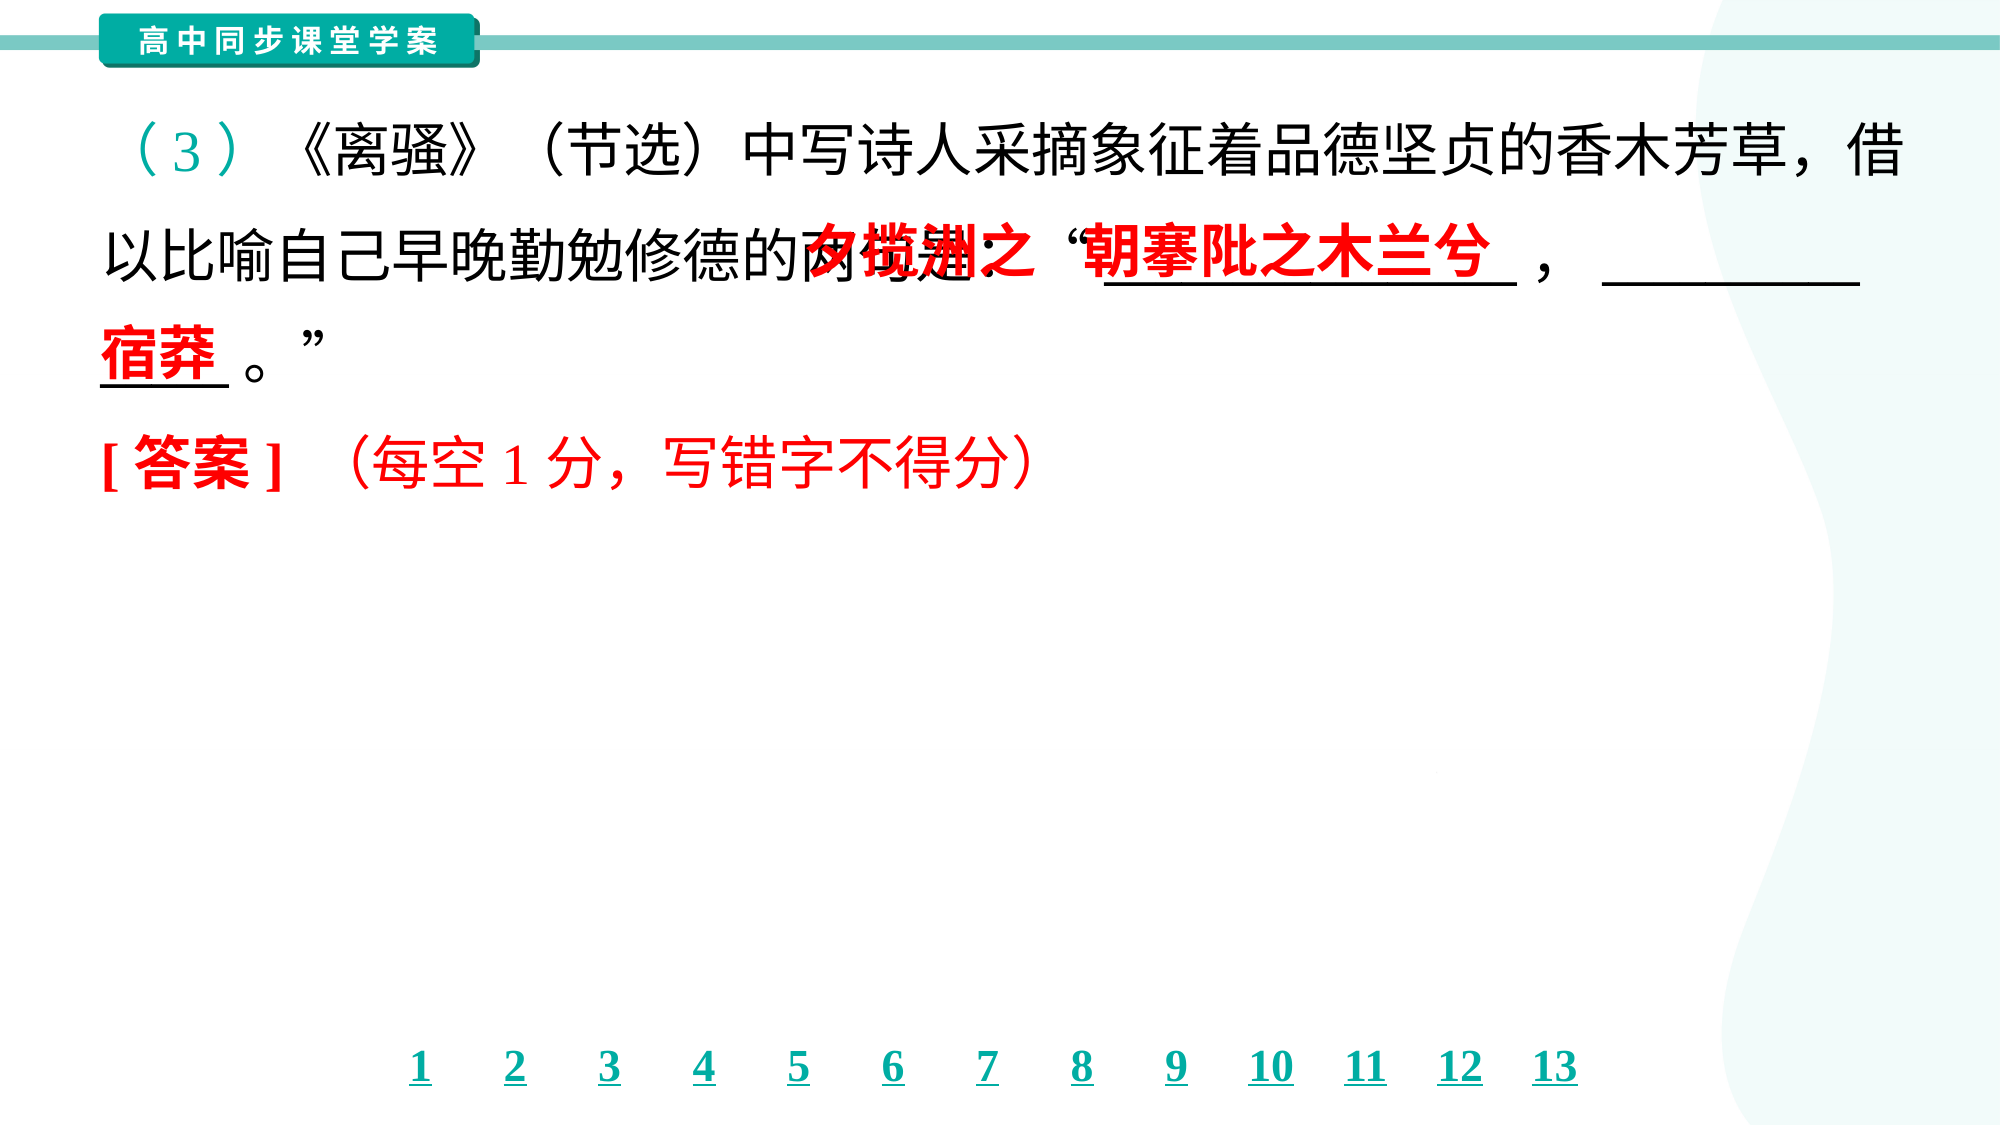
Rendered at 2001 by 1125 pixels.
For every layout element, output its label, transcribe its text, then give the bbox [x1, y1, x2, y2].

picture [0, 0, 2000, 1125]
text_box [答案] （每空1分，写错字不得分） [100, 392, 1899, 485]
text_box （3）《离骚》（节选）中写诗人采摘象征着品德坚贞的香木芳草，借 以比喻自己早晚勤勉修德的两句是：“________________，__________ _____。” [100, 376, 1899, 380]
text_box （3）《离骚》（节选）中写诗人采摘象征着品德坚贞的香木芳草，借 以比喻自己早晚勤勉修德的两句是：“________________，__________ _____。” [100, 76, 1899, 178]
text_box 夕揽洲之 宿莽 [100, 178, 1899, 376]
